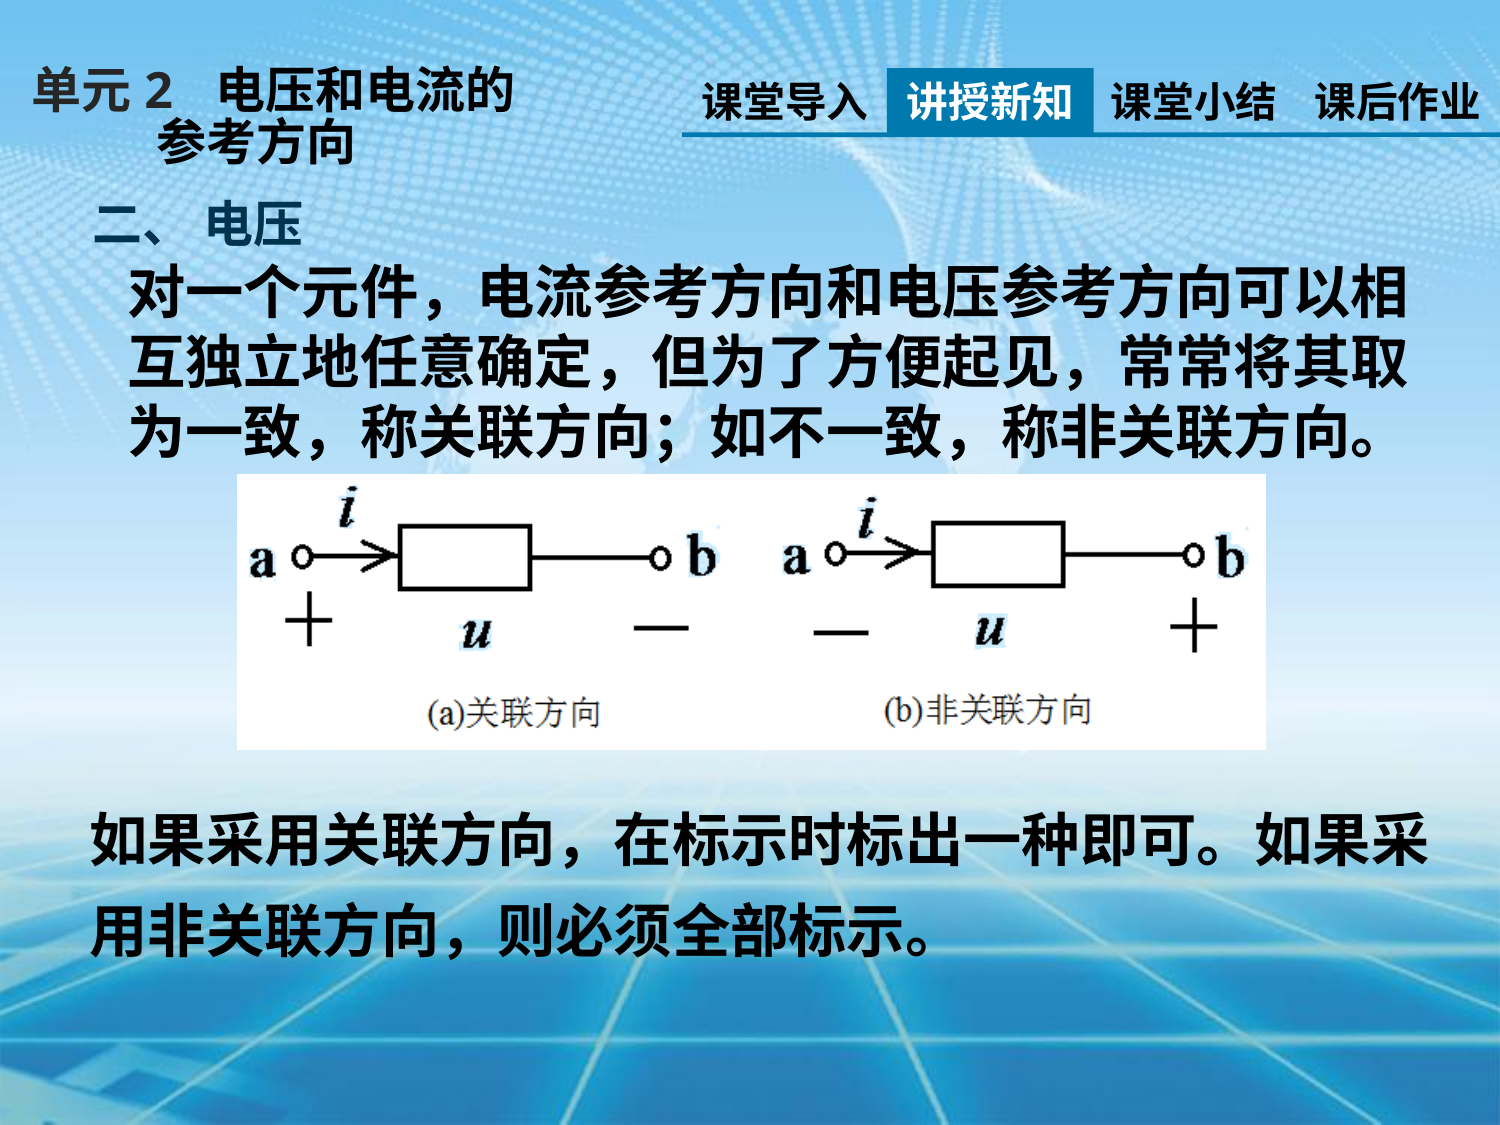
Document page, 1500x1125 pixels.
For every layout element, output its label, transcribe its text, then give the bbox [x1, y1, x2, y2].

picture [0, 0, 1500, 1125]
text_box 对一个元件，电流参考方向和电压参考方向可以相互独立地任意确定，但为了方便起见，常常将其取为一致，称关联方向；如不一致，称非关联方向。 [112, 247, 1438, 473]
text_box 二、 电压 [19, 180, 377, 284]
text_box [16, 59, 1500, 180]
text_box 如果采用关联方向，在标示时标出一种即可。如果采用非关联方向，则必须全部标示。 [75, 774, 1463, 972]
